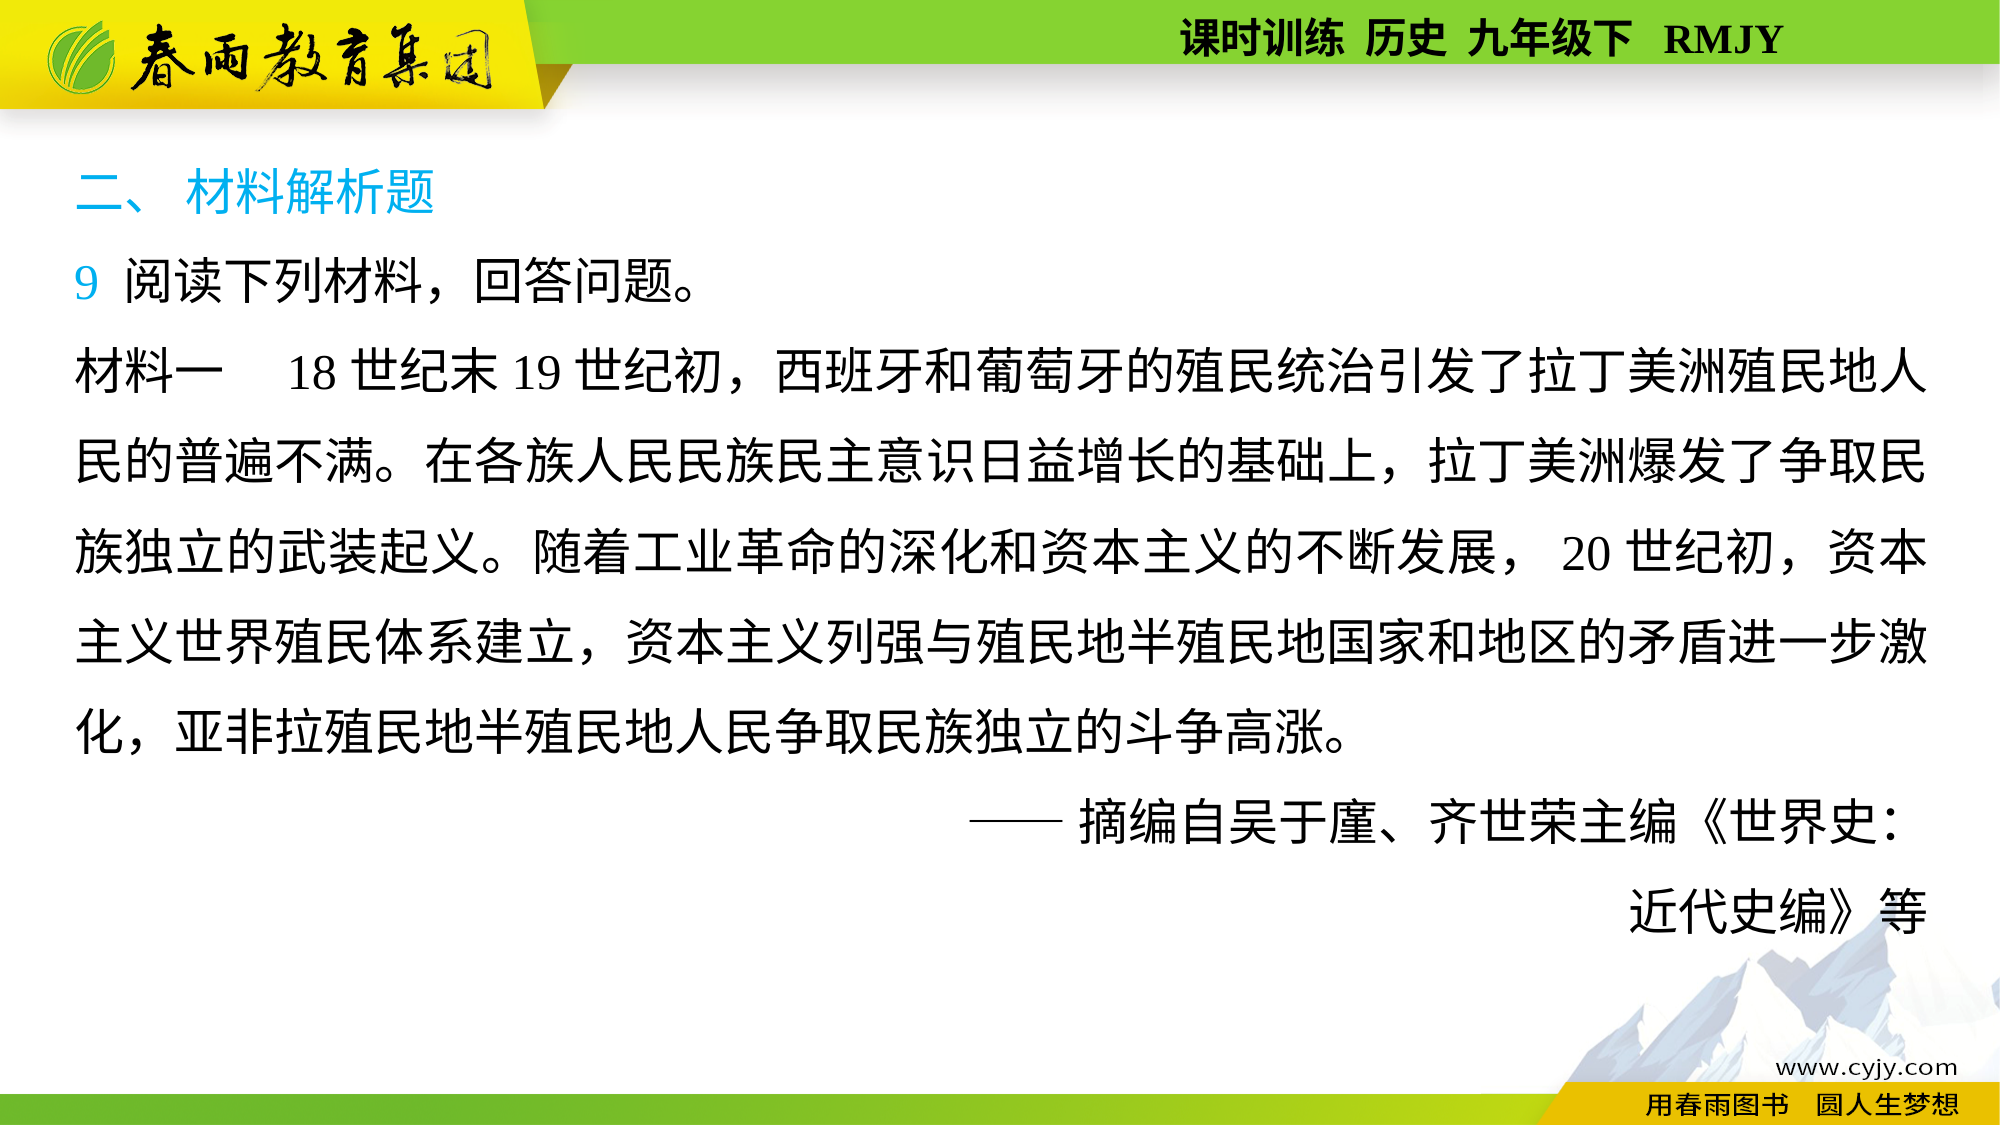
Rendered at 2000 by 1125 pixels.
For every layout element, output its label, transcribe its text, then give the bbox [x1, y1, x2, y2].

list 二、 材料解析题 9 阅读下列材料，回答问题。 材料一 18世纪末19世纪初，西班牙和葡萄牙的殖民统治引发了拉丁美洲殖民地人民的普遍不满。在各族人民民族民主意识日益增长的基础上，拉丁美洲爆发了争取民族独立的武装起义。随着工业革命的深化和资本主义的不断发展，20世纪初，资本主义世界殖民体系建立，资本主义列强与殖民地半殖民地国家和地区的矛盾进一步激化，亚非拉殖民地半殖民地人民争取民族独立的斗争高涨。 ——摘编自吴于廑、齐世荣主编《世界史： 近代史编》等 [59, 122, 1944, 944]
picture [0, 0, 2000, 1125]
